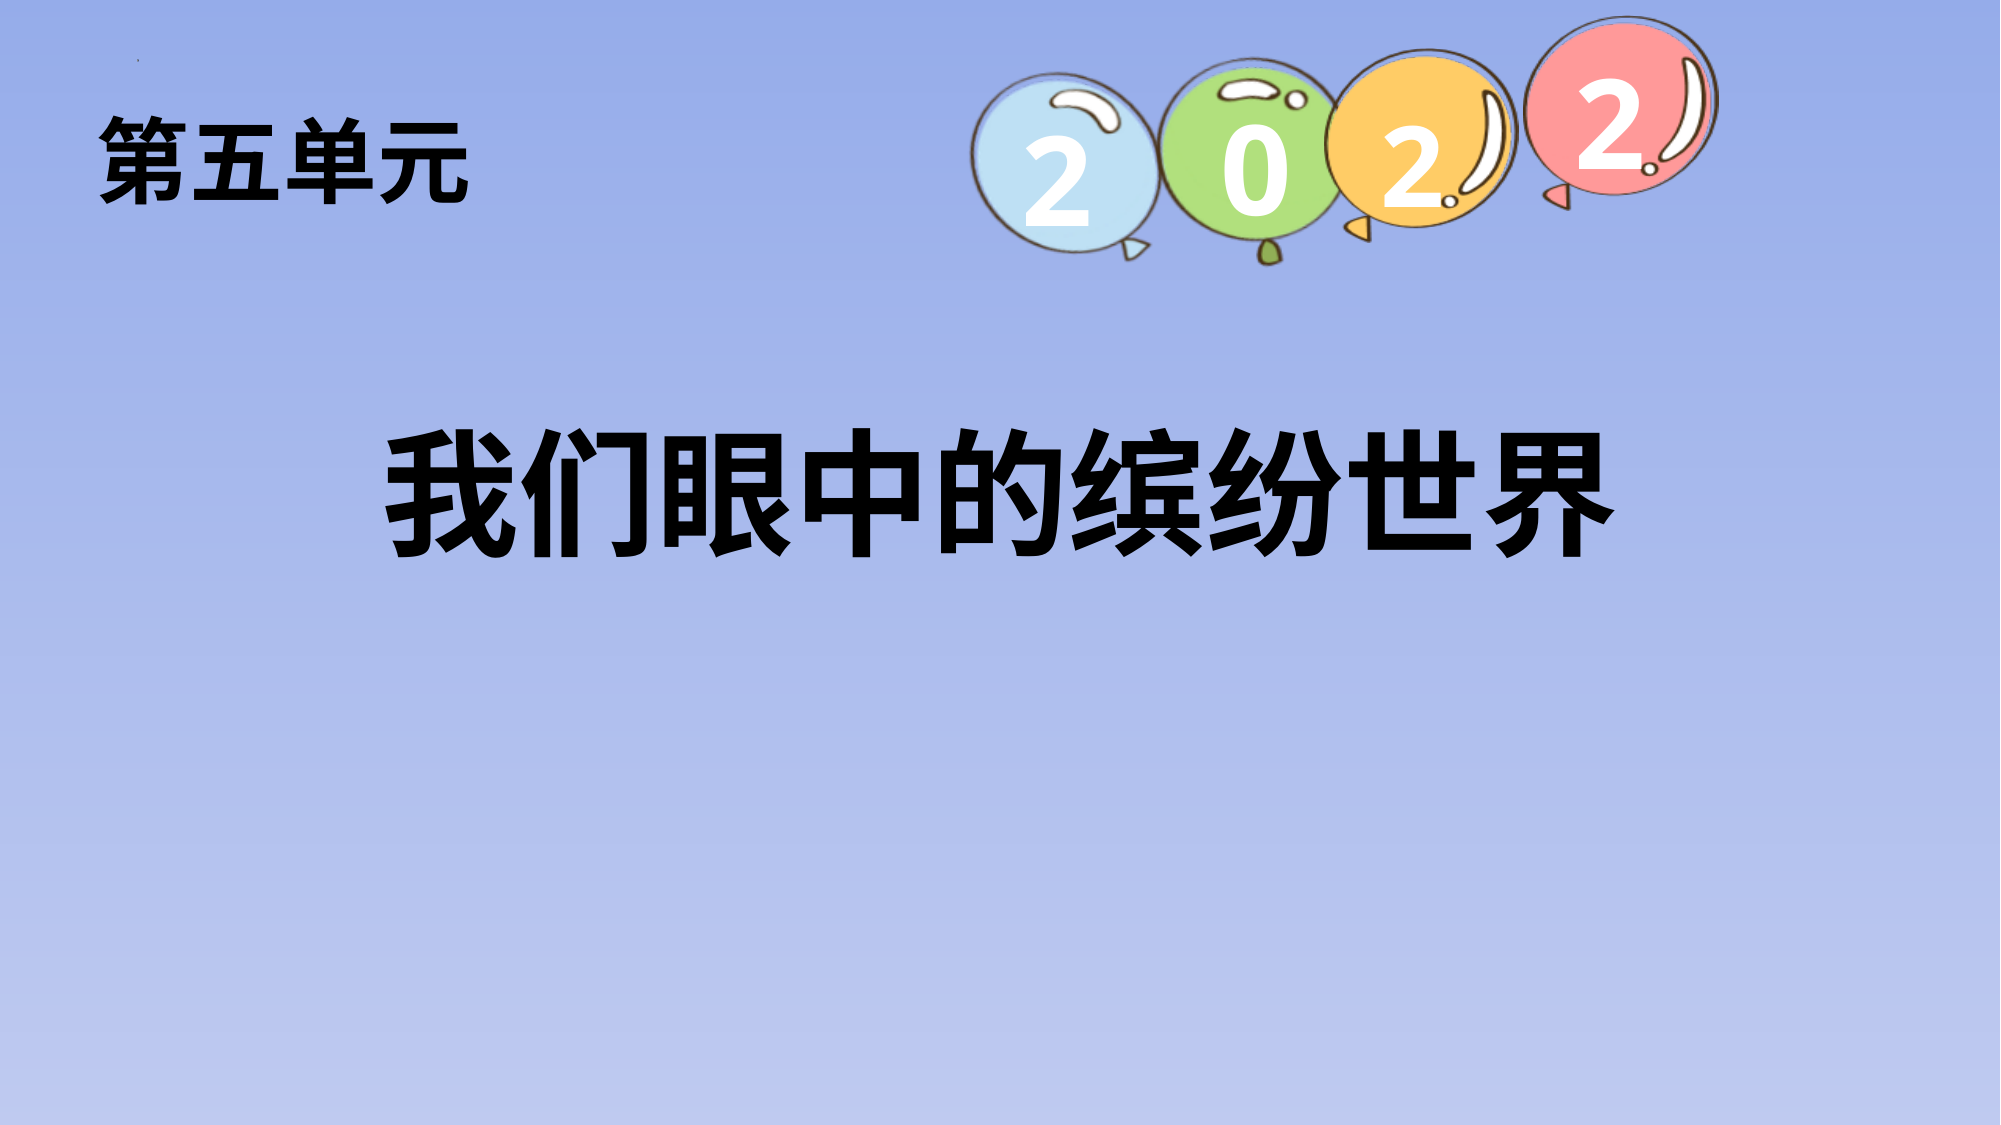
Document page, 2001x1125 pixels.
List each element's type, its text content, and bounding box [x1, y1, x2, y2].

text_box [1523, 15, 1719, 212]
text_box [1324, 48, 1519, 243]
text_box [954, 58, 1134, 282]
text_box 我们眼中的缤纷世界 [0, 400, 2000, 581]
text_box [1134, 41, 1381, 282]
text_box 第五单元 [47, 94, 520, 223]
